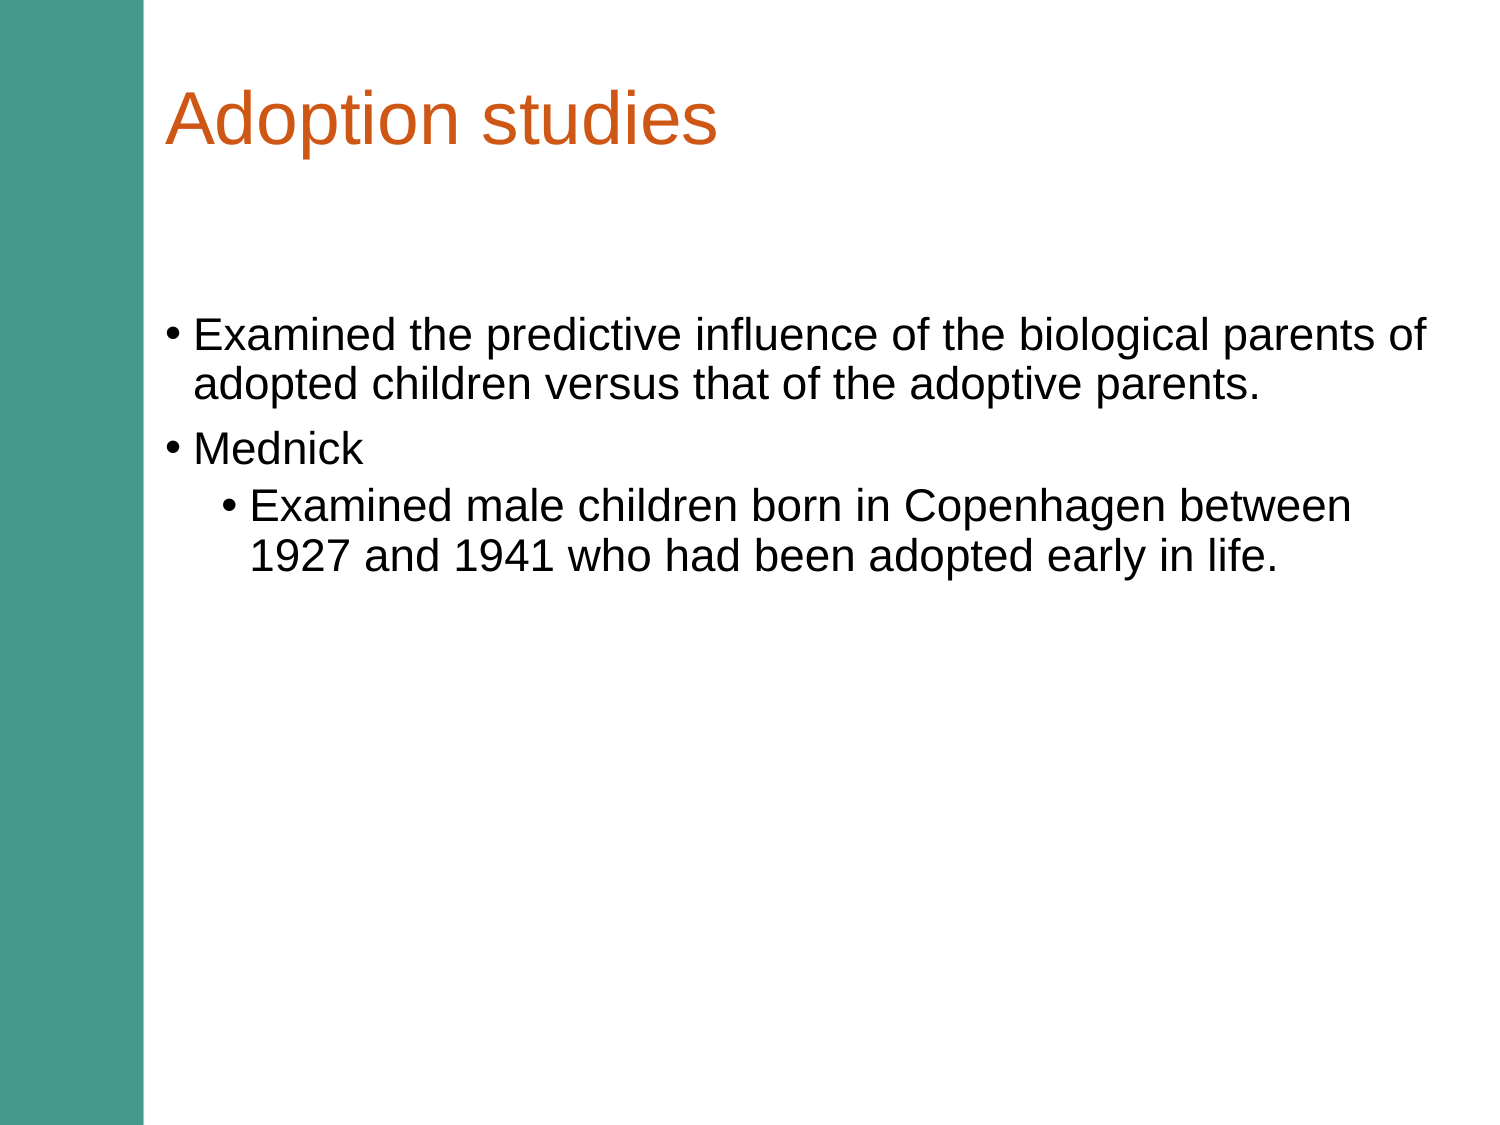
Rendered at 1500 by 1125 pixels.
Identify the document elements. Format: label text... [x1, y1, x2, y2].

picture [0, 0, 1500, 1125]
title Adoption studies [150, 54, 1444, 188]
list Examined the predictive influence of the biological parents of adopted children versus that of the adoptive parents. Mednick Examined male children born in Copenhagen between 1927 and 1941 who had been adopted early in life. [150, 303, 1444, 1017]
